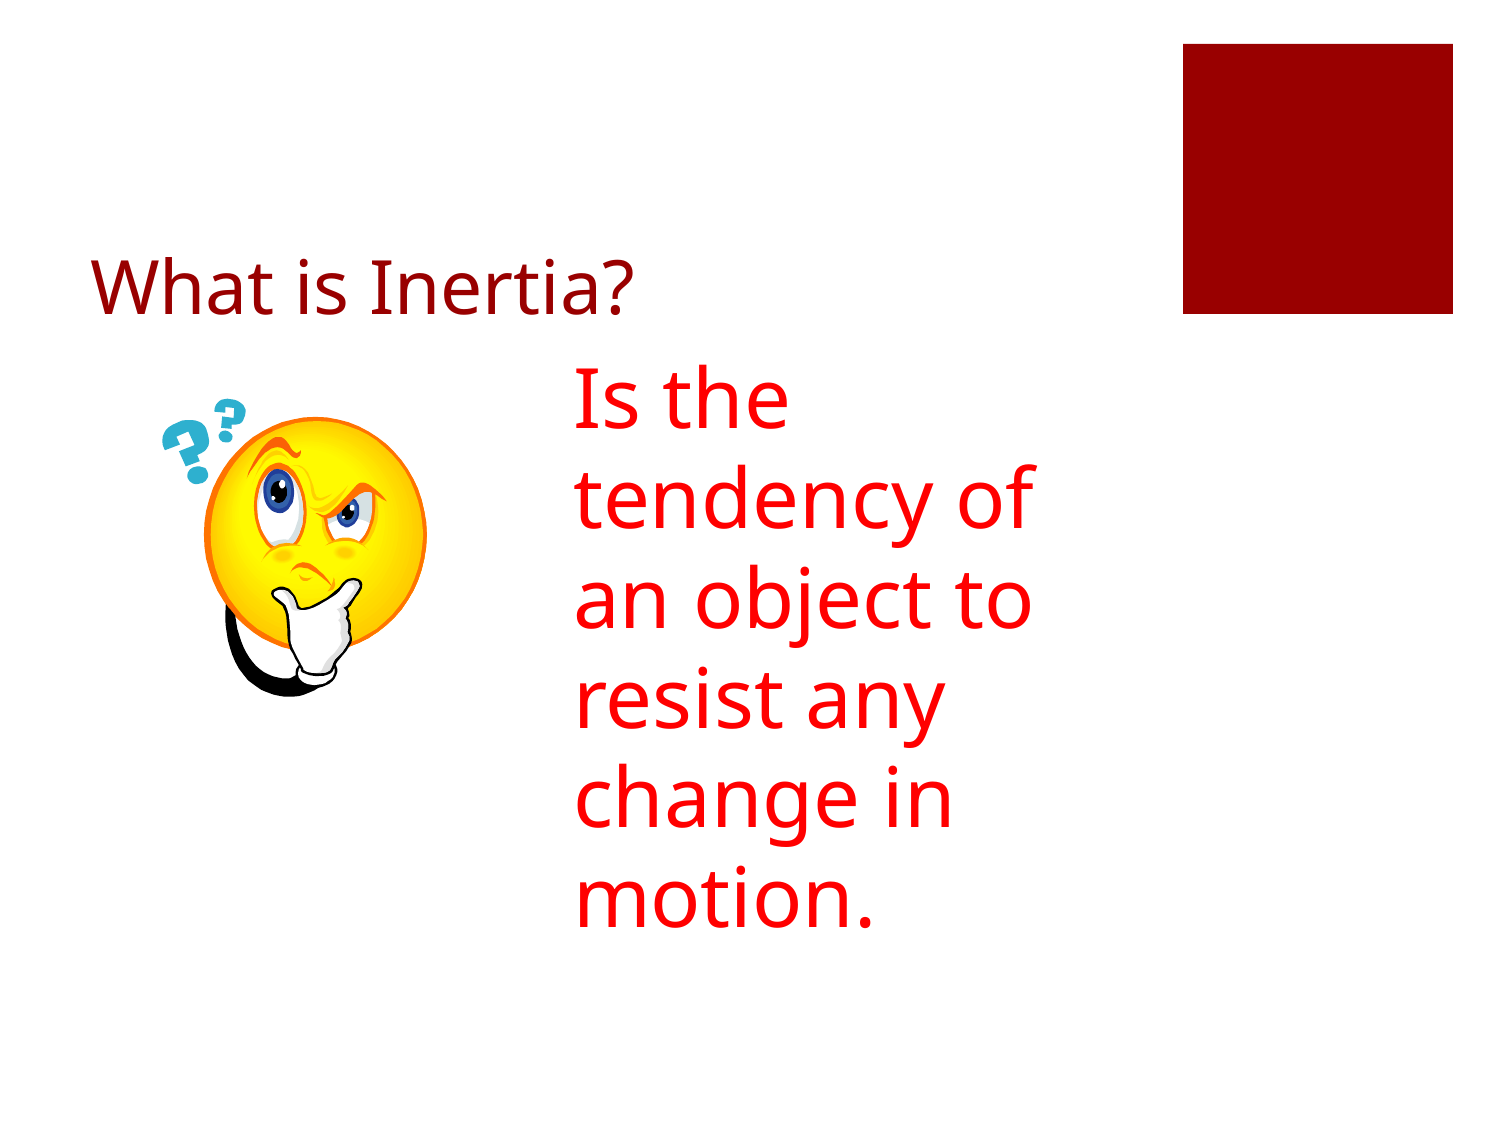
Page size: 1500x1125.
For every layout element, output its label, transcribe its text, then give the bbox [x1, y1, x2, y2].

picture [160, 397, 429, 699]
list Is the tendency of an object to resist any change in motion. [558, 337, 1143, 1005]
title What is Inertia? [75, 149, 1143, 338]
